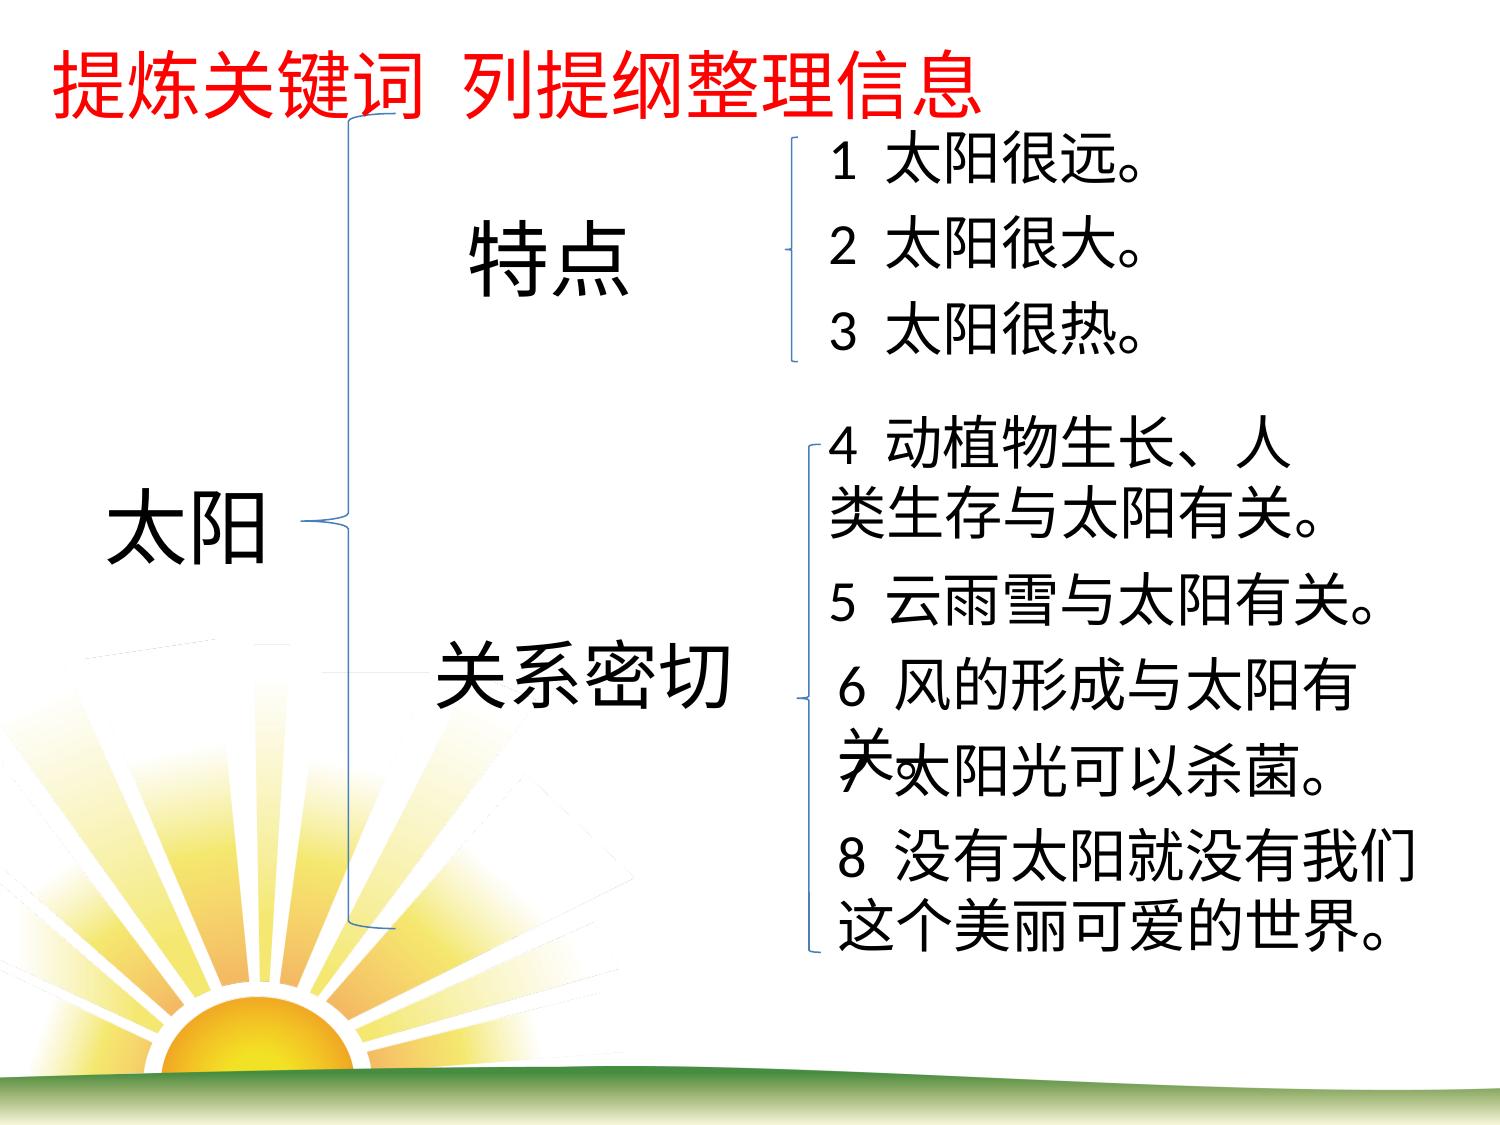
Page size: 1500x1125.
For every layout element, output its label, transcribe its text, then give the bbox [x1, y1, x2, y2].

text_box 4 动植物生长、人类生存与太阳有关。 [813, 398, 1312, 554]
text_box 6 风的形成与太阳有关。 [822, 640, 1429, 796]
text_box [347, 136, 396, 930]
text_box 5 云雨雪与太阳有关。 [821, 555, 1383, 640]
text_box 提炼关键词 列提纲整理信息 [37, 0, 1093, 136]
text_box 8 没有太阳就没有我们这个美丽可爱的世界。 [822, 812, 1448, 967]
text_box 3 太阳很热。 [813, 284, 1312, 370]
text_box 2 太阳很大。 [813, 199, 1312, 284]
text_box [796, 443, 821, 954]
picture [0, 527, 1500, 1125]
text_box 1 太阳很远。 [813, 113, 1312, 199]
text_box [784, 136, 798, 363]
text_box 7 太阳光可以杀菌。 [822, 726, 1321, 812]
text_box 关系密切 [419, 620, 762, 726]
text_box 特点 [452, 199, 730, 314]
text_box 太阳 [89, 467, 347, 583]
